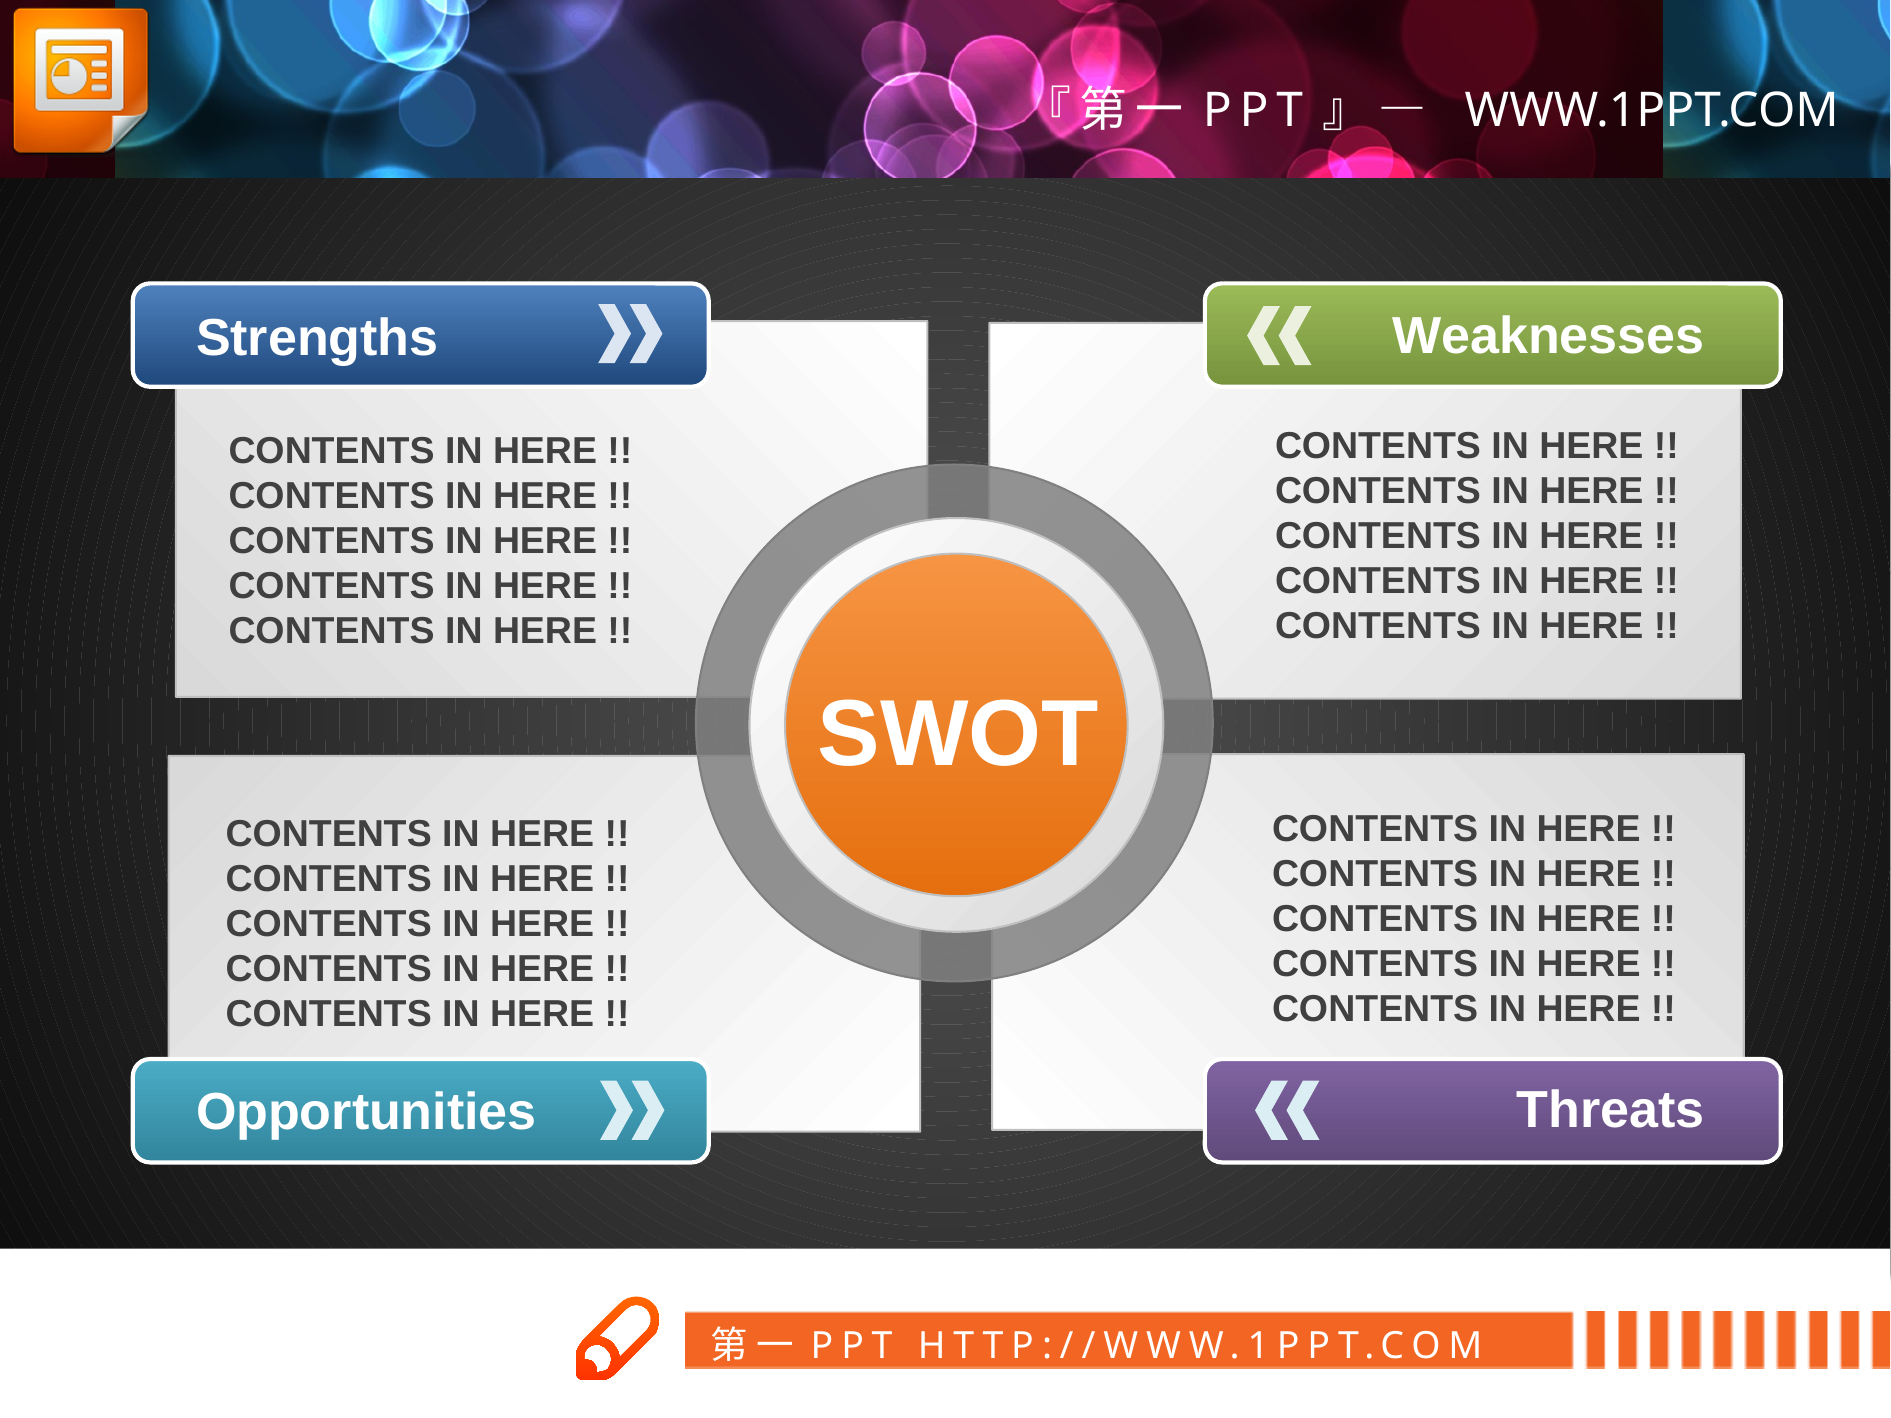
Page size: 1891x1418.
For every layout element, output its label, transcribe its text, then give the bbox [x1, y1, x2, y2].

text_box [1278, 306, 1312, 366]
text_box [695, 572, 744, 874]
text_box [1247, 306, 1280, 366]
text_box Weaknesses [1269, 291, 1724, 373]
text_box [168, 755, 921, 1132]
picture [685, 1311, 1891, 1369]
text_box [629, 304, 663, 364]
text_box [799, 464, 1110, 516]
text_box CONTENTS IN HERE !! CONTENTS IN HERE !! CONTENTS IN HERE !! CONTENTS IN HERE !! CONTENTS IN HERE !! [206, 799, 739, 1044]
text_box [1204, 1059, 1781, 1163]
text_box [1255, 1080, 1288, 1140]
text_box [175, 321, 928, 697]
text_box CONTENTS IN HERE !! CONTENTS IN HERE !! CONTENTS IN HERE !! CONTENTS IN HERE !! CONTENTS IN HERE !! [1163, 794, 1696, 1039]
text_box [1168, 656, 1213, 794]
text_box [1204, 283, 1781, 387]
text_box [598, 304, 632, 364]
text_box [600, 1080, 633, 1140]
text_box [631, 1080, 665, 1140]
text_box [132, 283, 709, 387]
text_box Strengths [177, 293, 517, 375]
text_box [132, 1059, 709, 1163]
text_box Threats [1384, 1065, 1724, 1148]
text_box [1286, 1080, 1320, 1140]
text_box [989, 322, 1741, 699]
text_box [814, 940, 1095, 982]
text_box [749, 517, 1164, 932]
text_box CONTENTS IN HERE !! CONTENTS IN HERE !! CONTENTS IN HERE !! CONTENTS IN HERE !! CONTENTS IN HERE !! [209, 416, 742, 661]
picture [0, 0, 1891, 178]
text_box [992, 754, 1744, 1130]
text_box Opportunities [177, 1067, 650, 1150]
text_box CONTENTS IN HERE !! CONTENTS IN HERE !! CONTENTS IN HERE !! CONTENTS IN HERE !! CONTENTS IN HERE !! [1166, 411, 1699, 656]
